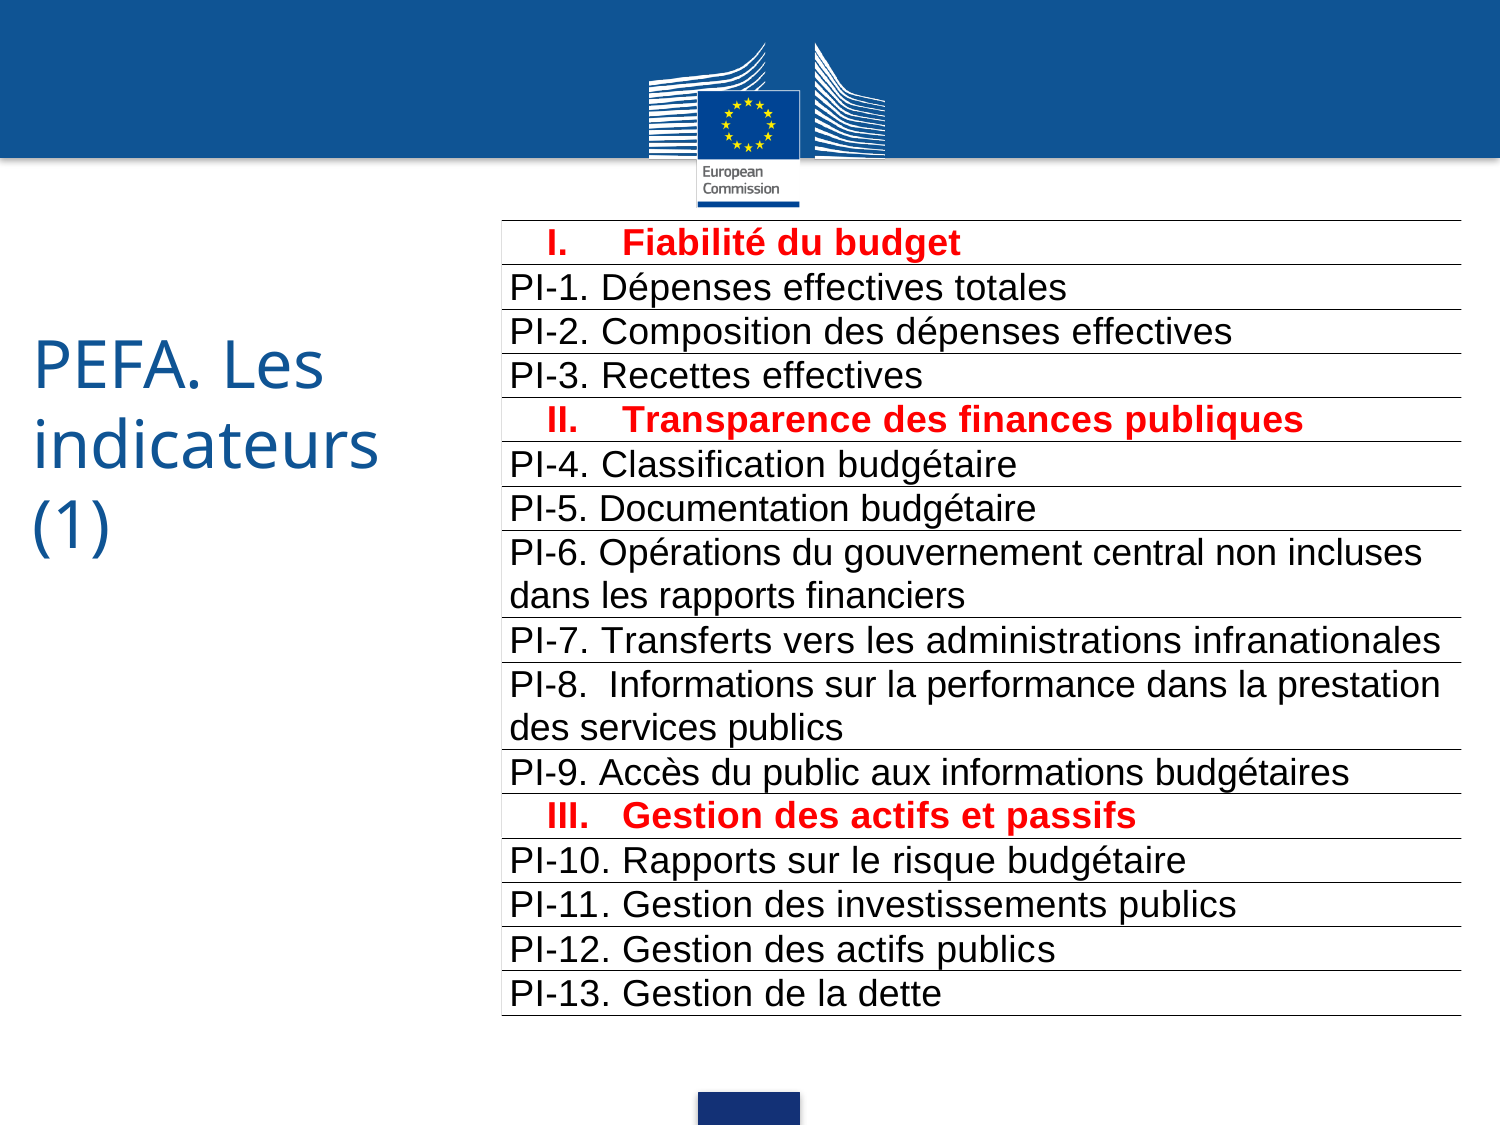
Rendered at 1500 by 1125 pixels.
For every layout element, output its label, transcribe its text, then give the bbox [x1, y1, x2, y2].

picture [649, 42, 885, 208]
text_box PEFA. Les indicateurs (1) [17, 314, 443, 569]
picture [501, 219, 1462, 1043]
